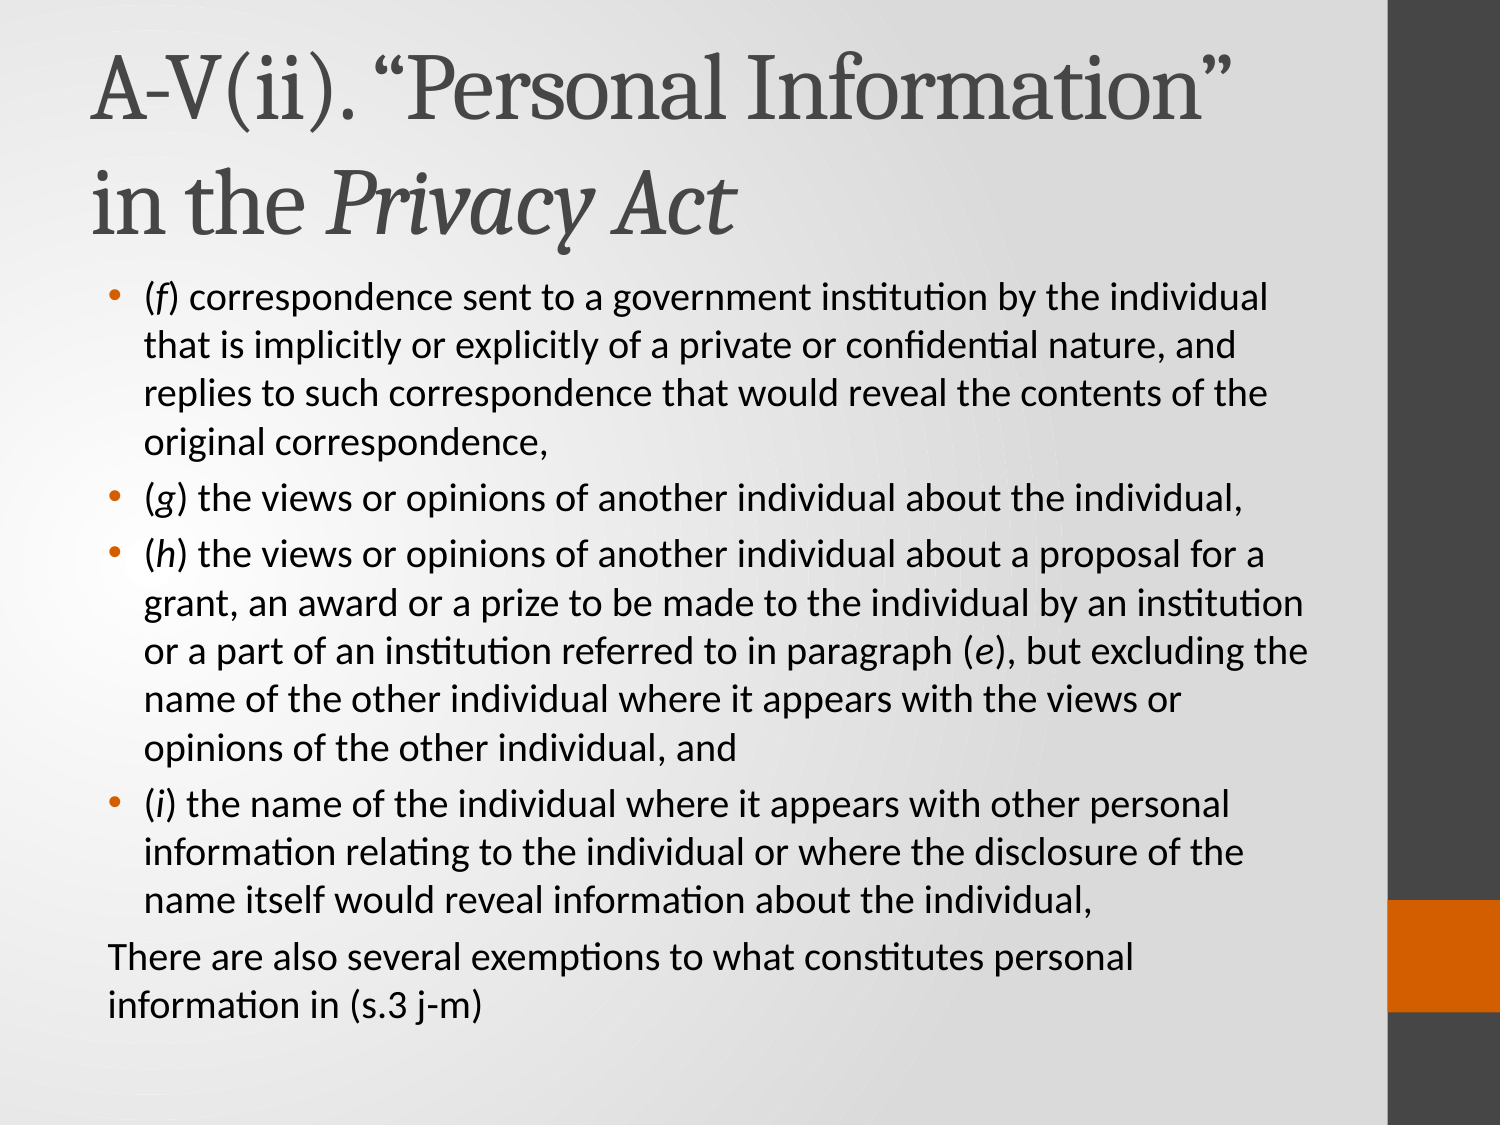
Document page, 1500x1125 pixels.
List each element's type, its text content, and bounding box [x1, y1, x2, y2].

list (f) correspondence sent to a government institution by the individual that is implicitly or explicitly of a private or confidential nature, and replies to such correspondence that would reveal the contents of the original correspondence, (g) the views or opinions of another individual about the individual, (h) the views or opinions of another individual about a proposal for a grant, an award or a prize to be made to the individual by an institution or a part of an institution referred to in paragraph (e), but excluding the name of the other individual where it appears with the views or opinions of the other individual, and (i) the name of the individual where it appears with other personal information relating to the individual or where the disclosure of the name itself would reveal information about the individual, There are also several exemptions to what constitutes personal information in (s.3 j-m) [75, 262, 1325, 1050]
title A-V(ii). “Personal Information” in the Privacy Act [75, 45, 1325, 233]
